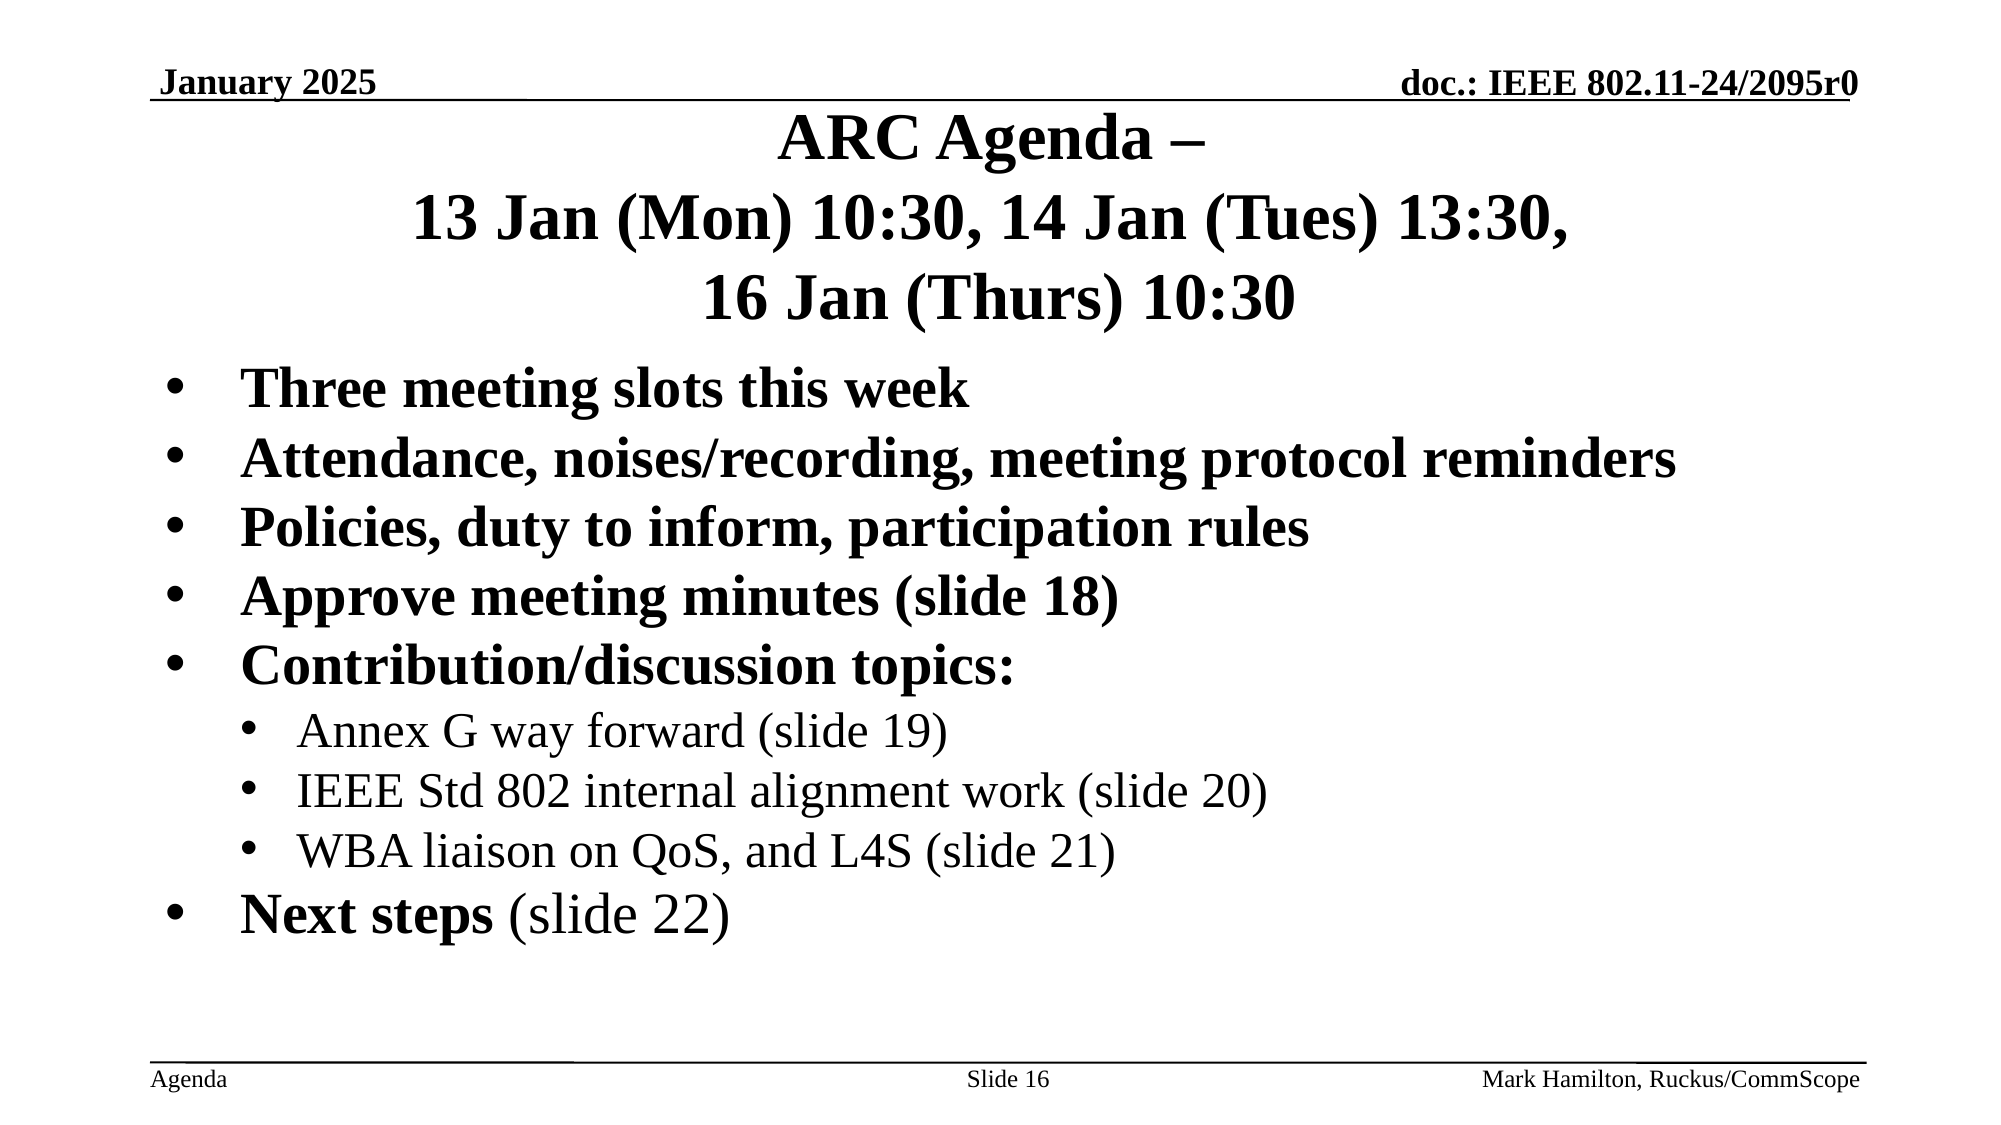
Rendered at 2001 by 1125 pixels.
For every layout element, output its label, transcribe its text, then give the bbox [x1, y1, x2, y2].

title ARC Agenda – 13 Jan (Mon) 10:30, 14 Jan (Tues) 13:30, 16 Jan (Thurs) 10:30 [149, 124, 1850, 301]
list Three meeting slots this week Attendance, noises/recording, meeting protocol reminders Policies, duty to inform, participation rules Approve meeting minutes (slide 18) Contribution/discussion topics: Annex G way forward (slide 19) IEEE Std 802 internal alignment work (slide 20) WBA liaison on QoS, and L4S (slide 21) Next steps (slide 22) [149, 349, 1850, 1063]
slide_number Slide 16 [950, 1061, 1067, 1123]
